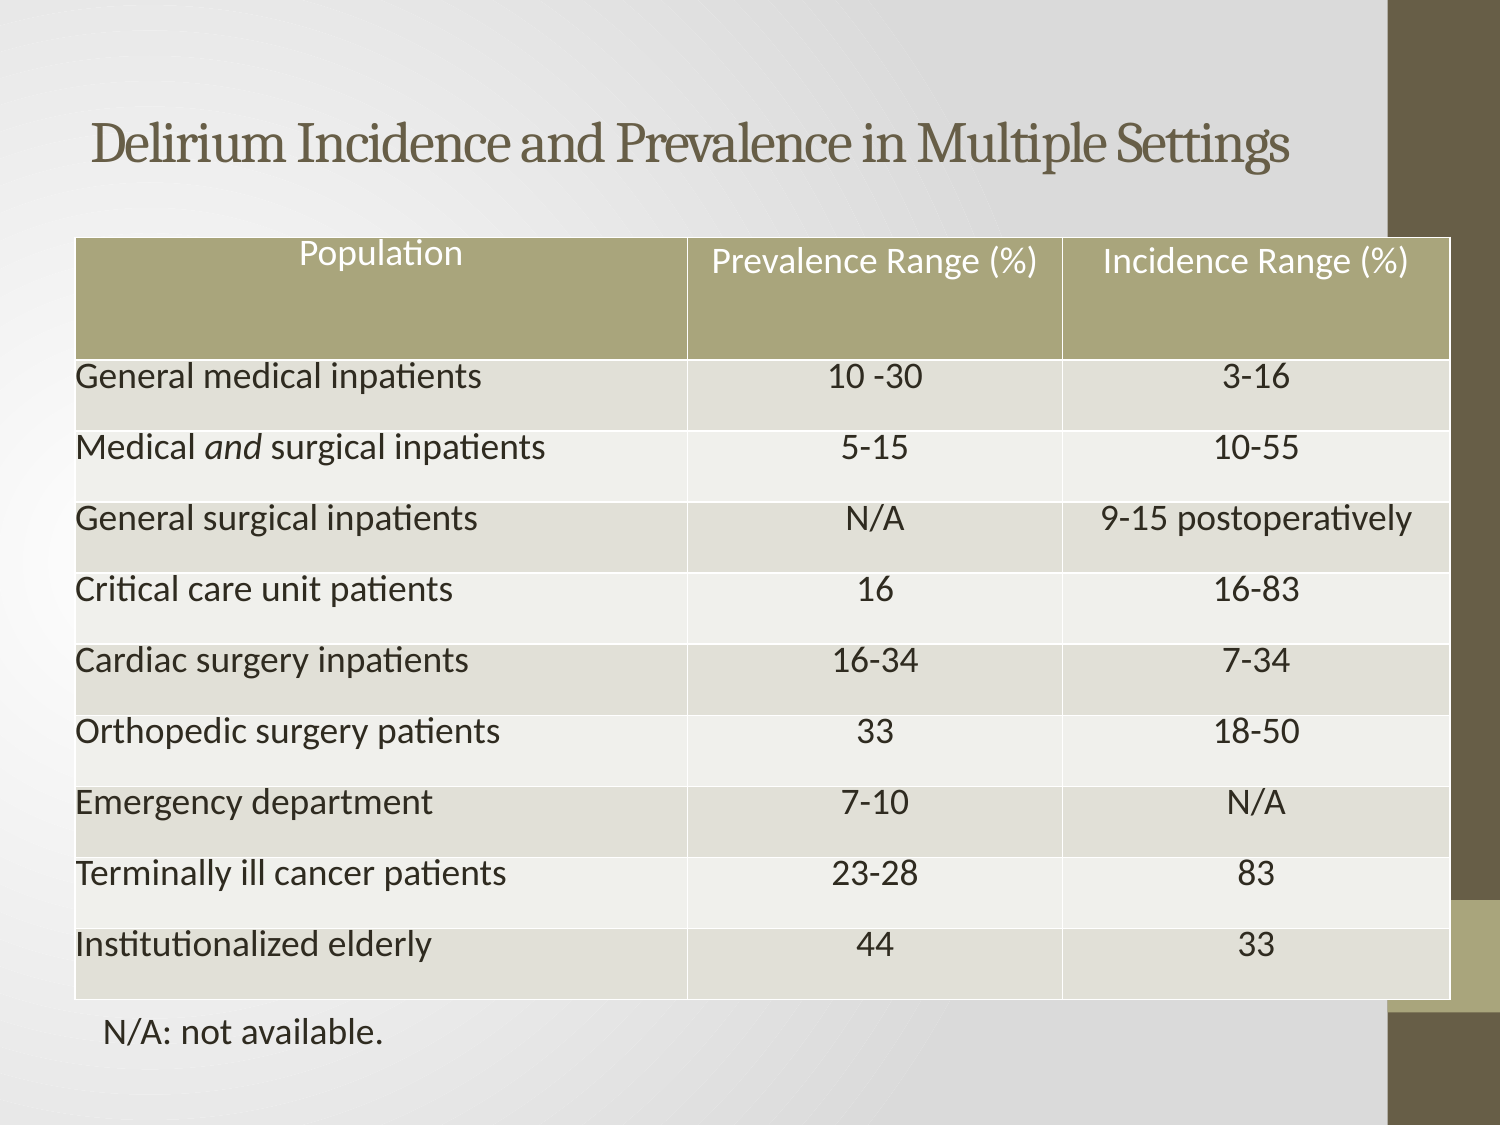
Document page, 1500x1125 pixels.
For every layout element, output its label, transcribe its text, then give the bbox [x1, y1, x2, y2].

table_cell 3-16 [1063, 361, 1449, 430]
table_header Population [76, 238, 687, 359]
table_header Incidence Range (%) [1063, 238, 1449, 359]
table_cell Emergency department [76, 787, 687, 857]
table_cell 7-34 [1063, 645, 1449, 715]
table_cell 33 [688, 716, 1062, 786]
table_cell 18-50 [1063, 716, 1449, 786]
table_cell Critical care unit patients [76, 574, 687, 643]
table_cell 7-10 [688, 787, 1062, 857]
table_cell 9-15 postoperatively [1063, 503, 1449, 572]
title Delirium Incidence and Prevalence in Multiple Settings [75, 45, 1325, 233]
table_cell 16-83 [1063, 574, 1449, 643]
table_cell 33 [1063, 929, 1449, 999]
table_cell General medical inpatients [76, 361, 687, 430]
table_cell Terminally ill cancer patients [76, 858, 687, 928]
table_cell 5-15 [688, 432, 1062, 501]
table_cell Cardiac surgery inpatients [76, 645, 687, 715]
table_header Prevalence Range (%) [688, 238, 1062, 359]
table_cell N/A [1063, 787, 1449, 857]
table_cell Institutionalized elderly [76, 929, 687, 999]
table_cell 16 [688, 574, 1062, 643]
table_cell General surgical inpatients [76, 503, 687, 572]
table_cell Medical and surgical inpatients [76, 432, 687, 501]
table_cell 44 [688, 929, 1062, 999]
table_cell 10-55 [1063, 432, 1449, 501]
table_cell N/A [688, 503, 1062, 572]
table_cell 10 -30 [688, 361, 1062, 430]
table_cell 16-34 [688, 645, 1062, 715]
table_cell 83 [1063, 858, 1449, 928]
table_cell 23-28 [688, 858, 1062, 928]
text_box N/A: not available. [88, 999, 400, 1060]
table_cell Orthopedic surgery patients [76, 716, 687, 786]
